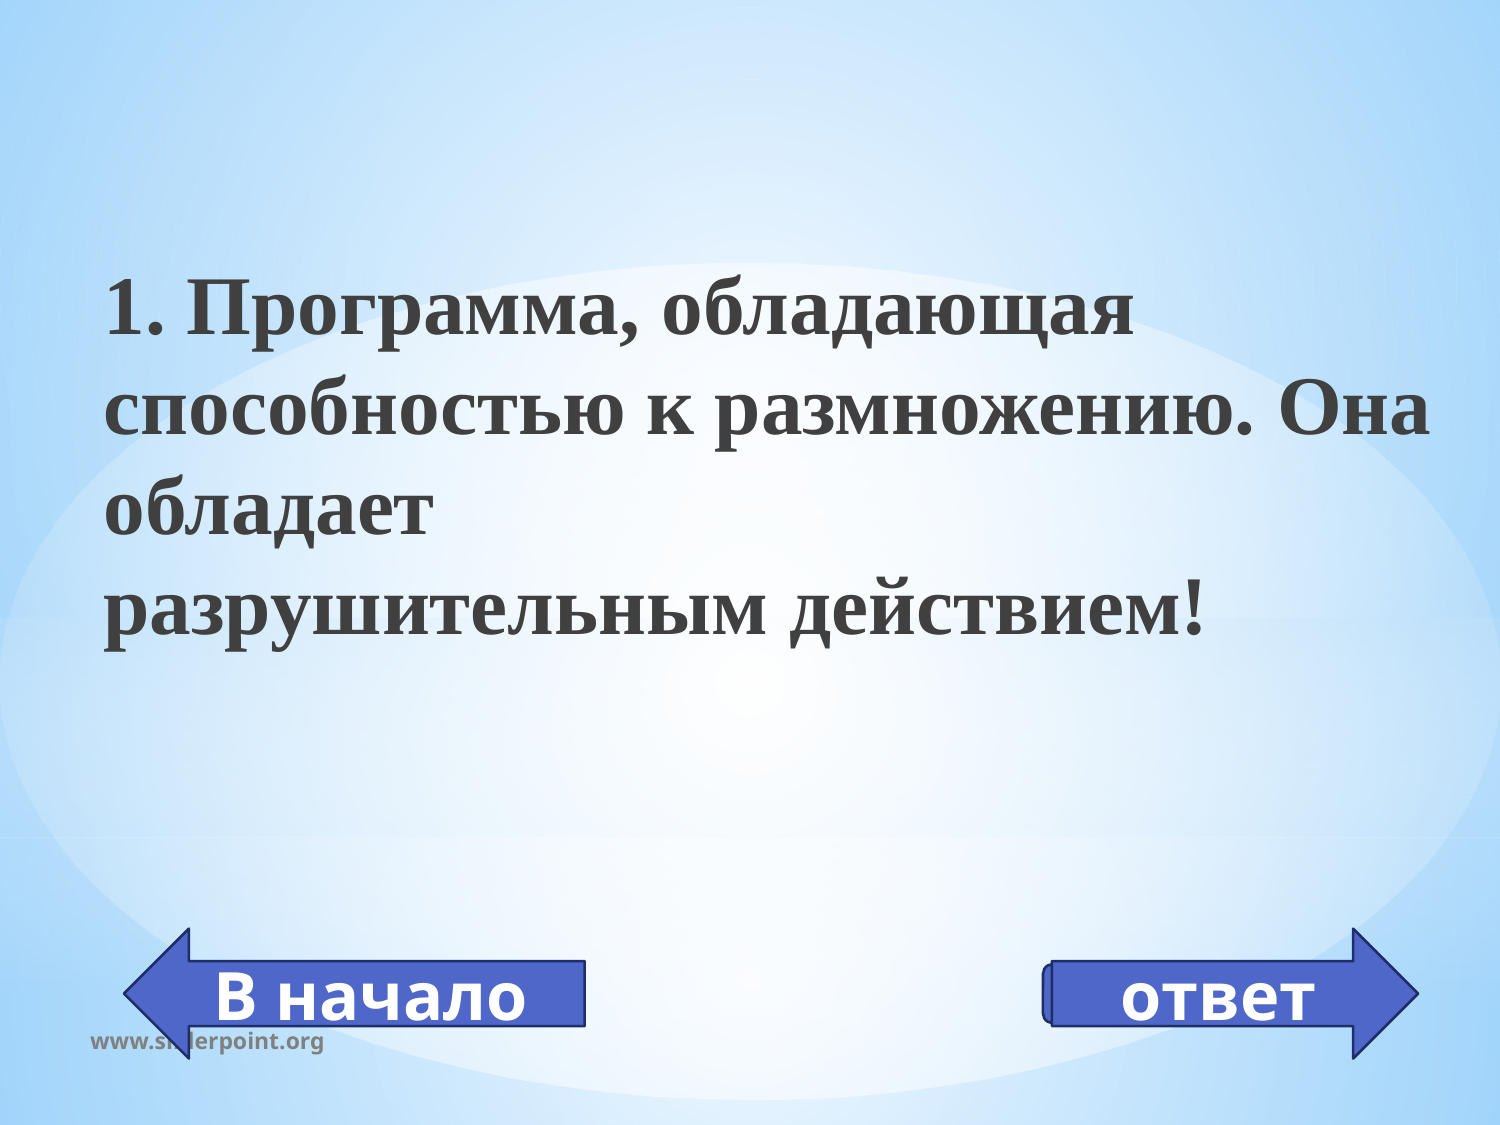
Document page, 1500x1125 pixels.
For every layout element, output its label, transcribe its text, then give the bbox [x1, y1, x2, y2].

list 1. Программа, обладающая способностью к размножению. Она обладает разрушительным действием! [88, 243, 1447, 814]
text_box ответ [1351, 927, 1420, 1060]
footer www.sliderpoint.org [75, 1012, 625, 1073]
text_box В начало [123, 927, 586, 1012]
text_box [1041, 927, 1414, 1060]
